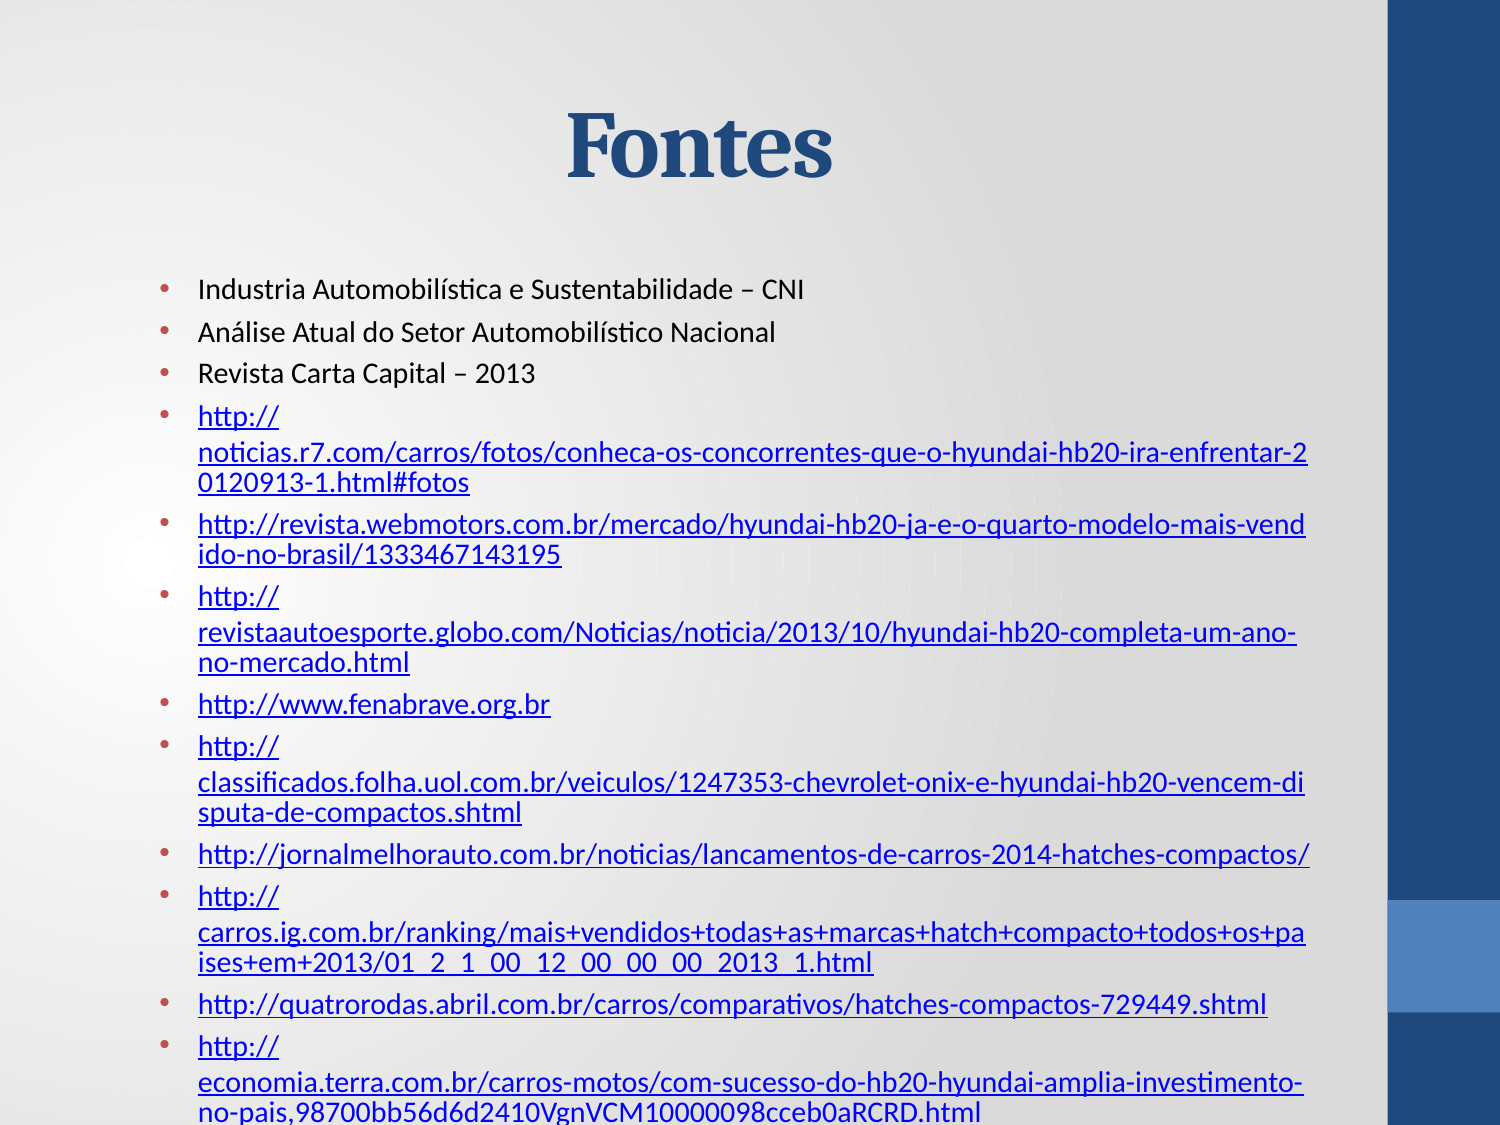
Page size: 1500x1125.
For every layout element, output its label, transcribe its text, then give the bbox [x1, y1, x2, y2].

title Fontes [75, 45, 1325, 233]
list Industria Automobilística e Sustentabilidade – CNI Análise Atual do Setor Automobilístico Nacional Revista Carta Capital – 2013 http://noticias.r7.com/carros/fotos/conheca-os-concorrentes-que-o-hyundai-hb20-ira-enfrentar-20120913-1.html#fotos http://revista.webmotors.com.br/mercado/hyundai-hb20-ja-e-o-quarto-modelo-mais-vendido-no-brasil/1333467143195 http://revistaautoesporte.globo.com/Noticias/noticia/2013/10/hyundai-hb20-completa-um-ano-no-mercado.html http://www.fenabrave.org.br http://classificados.folha.uol.com.br/veiculos/1247353-chevrolet-onix-e-hyundai-hb20-vencem-disputa-de-compactos.shtml http://jornalmelhorauto.com.br/noticias/lancamentos-de-carros-2014-hatches-compactos/ http://carros.ig.com.br/ranking/mais+vendidos+todas+as+marcas+hatch+compacto+todos+os+paises+em+2013/01_2_1_00_12_00_00_00_2013_1.html http://quatrorodas.abril.com.br/carros/comparativos/hatches-compactos-729449.shtml http://economia.terra.com.br/carros-motos/com-sucesso-do-hb20-hyundai-amplia-investimento-no-pais,98700bb56d6d2410VgnVCM10000098cceb0aRCRD.html http://exame.abril.com.br/revista-exame/edicoes/101902/noticias/o-maior-investimento-da-historia-das-montadoras-no-brasil [75, 262, 1325, 1050]
